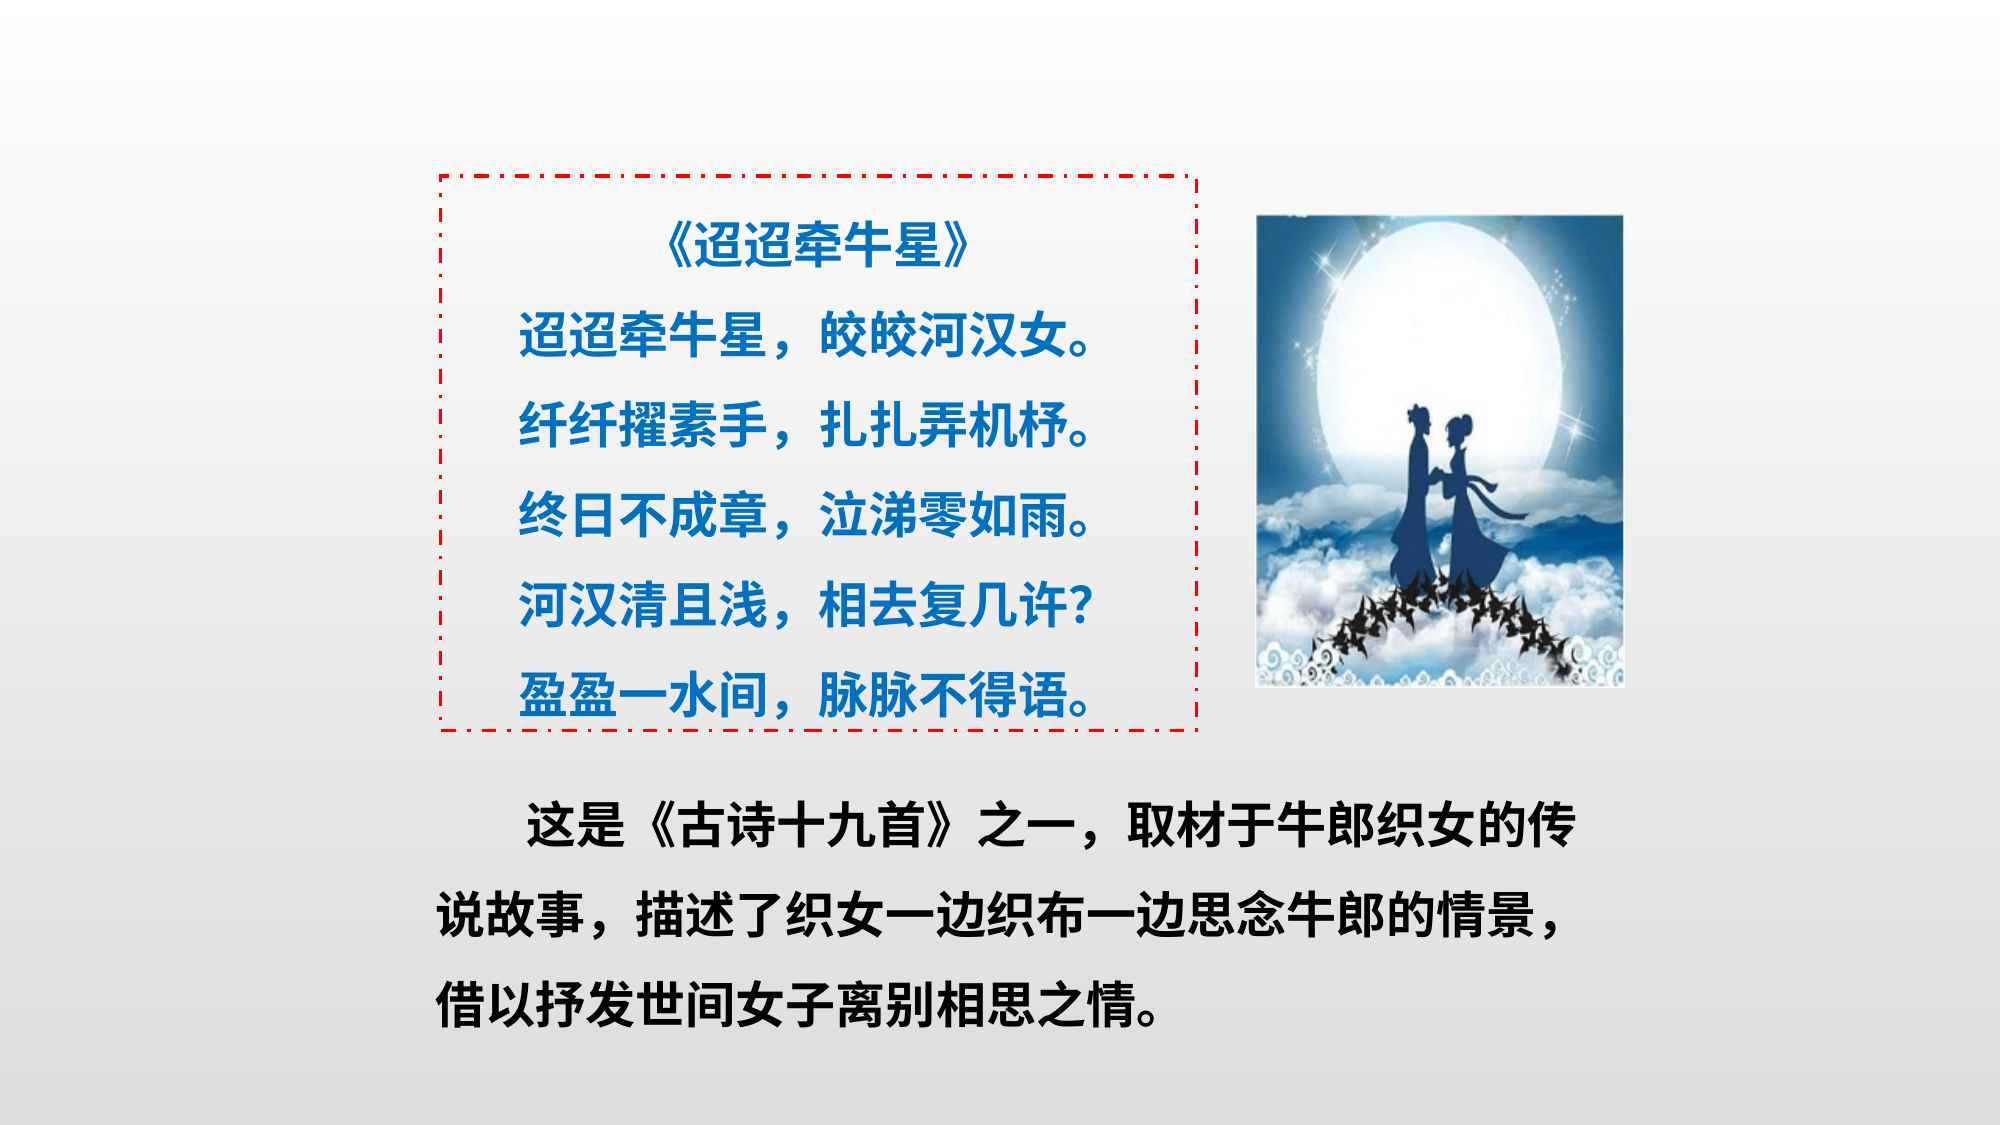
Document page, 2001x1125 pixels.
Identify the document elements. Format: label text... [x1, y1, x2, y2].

picture [1255, 213, 1625, 688]
text_box 这是《古诗十九首》之一，取材于牛郎织女的传说故事，描述了织女一边织布一边思念牛郎的情景，借以抒发世间女子离别相思之情。 [421, 756, 1625, 1041]
text_box 《迢迢牵牛星》 迢迢牵牛星，皎皎河汉女。 纤纤擢素手，扎扎弄机杼。 终日不成章，泣涕零如雨。 河汉清且浅，相去复几许？ 盈盈一水间，脉脉不得语。 [440, 175, 1197, 731]
